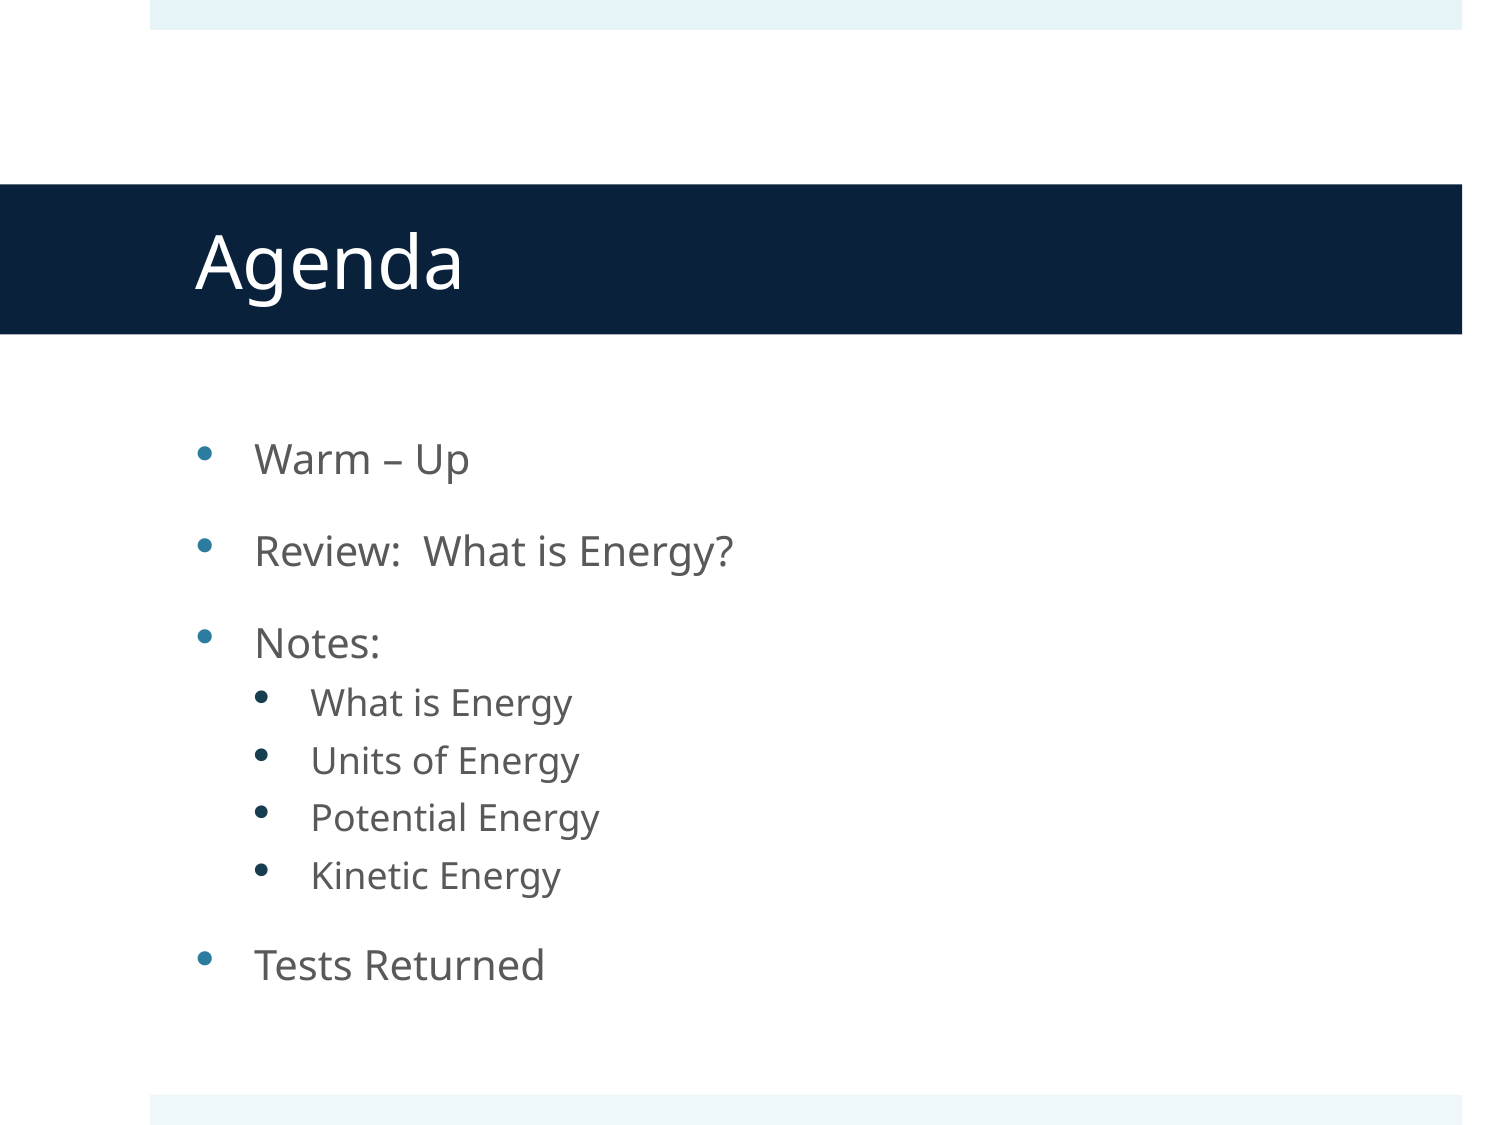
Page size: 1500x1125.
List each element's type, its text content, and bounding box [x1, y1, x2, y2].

list Warm – Up Review: What is Energy? Notes: What is Energy Units of Energy Potential Energy Kinetic Energy Tests Returned [182, 425, 1432, 1028]
title Agenda [0, 184, 1463, 335]
